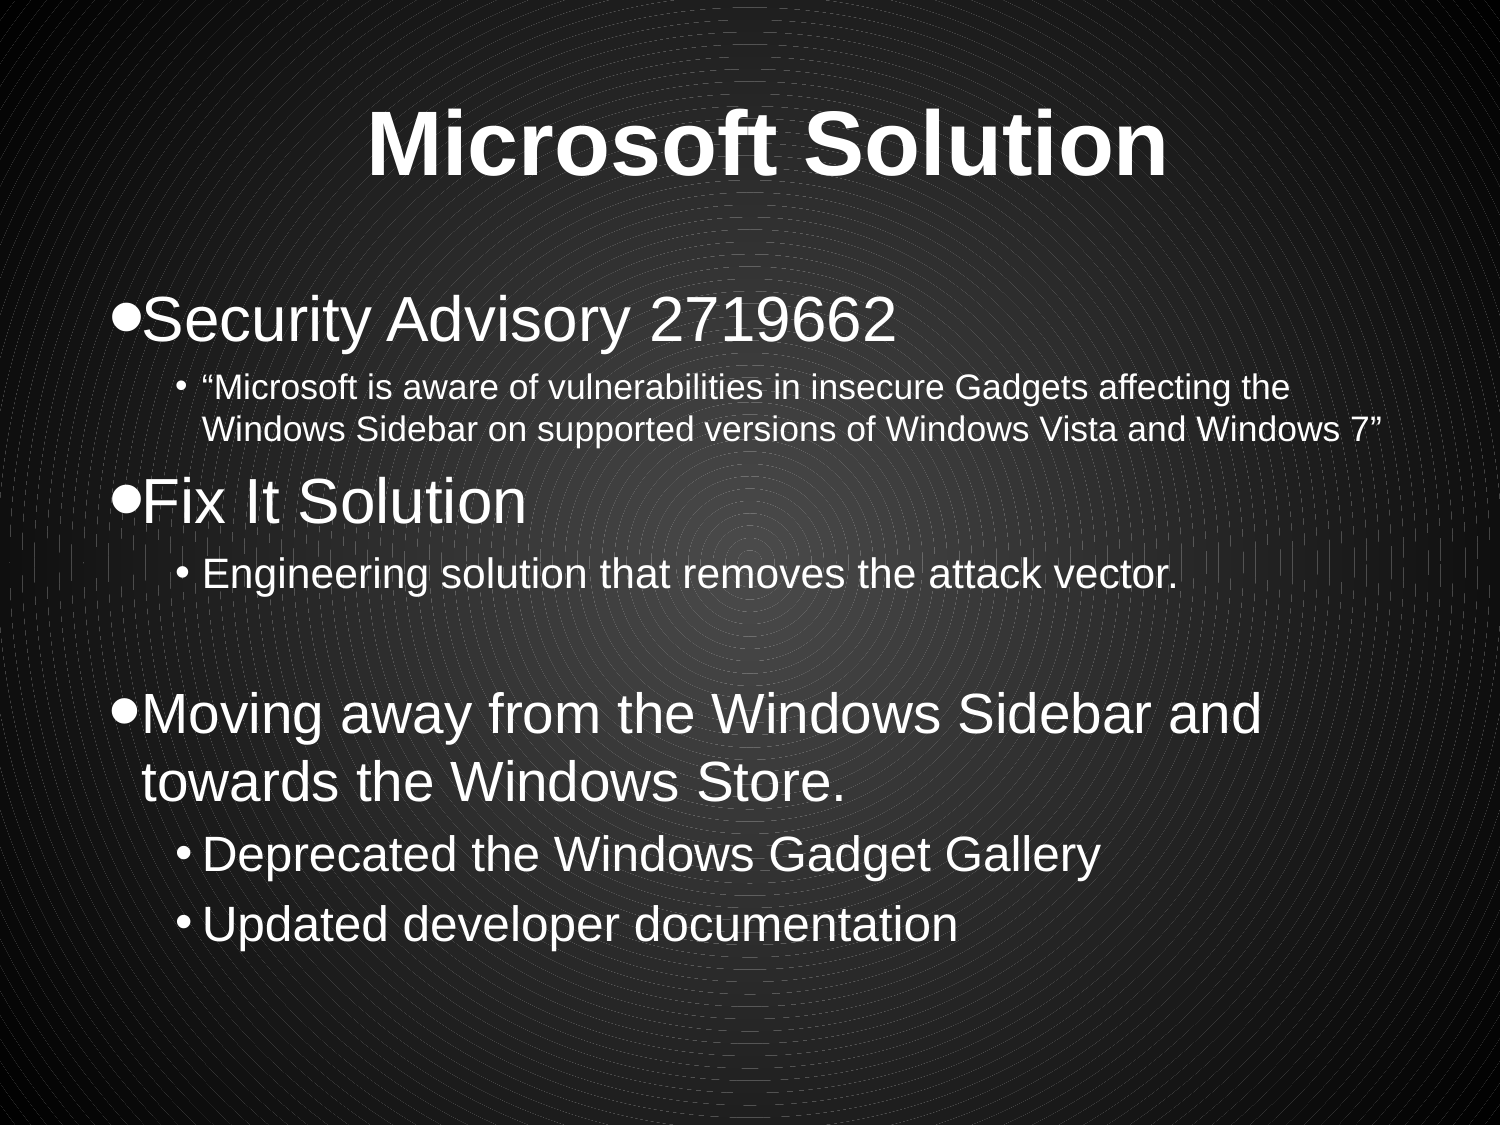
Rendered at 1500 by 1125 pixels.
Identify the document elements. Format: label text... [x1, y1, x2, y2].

list Security Advisory 2719662 “Microsoft is aware of vulnerabilities in insecure Gadgets affecting the Windows Sidebar on supported versions of Windows Vista and Windows 7” Fix It Solution Engineering solution that removes the attack vector. Moving away from the Windows Sidebar and towards the Windows Store. Deprecated the Windows Gadget Gallery Updated developer documentation [75, 262, 1425, 975]
title Microsoft Solution [75, 45, 1425, 233]
